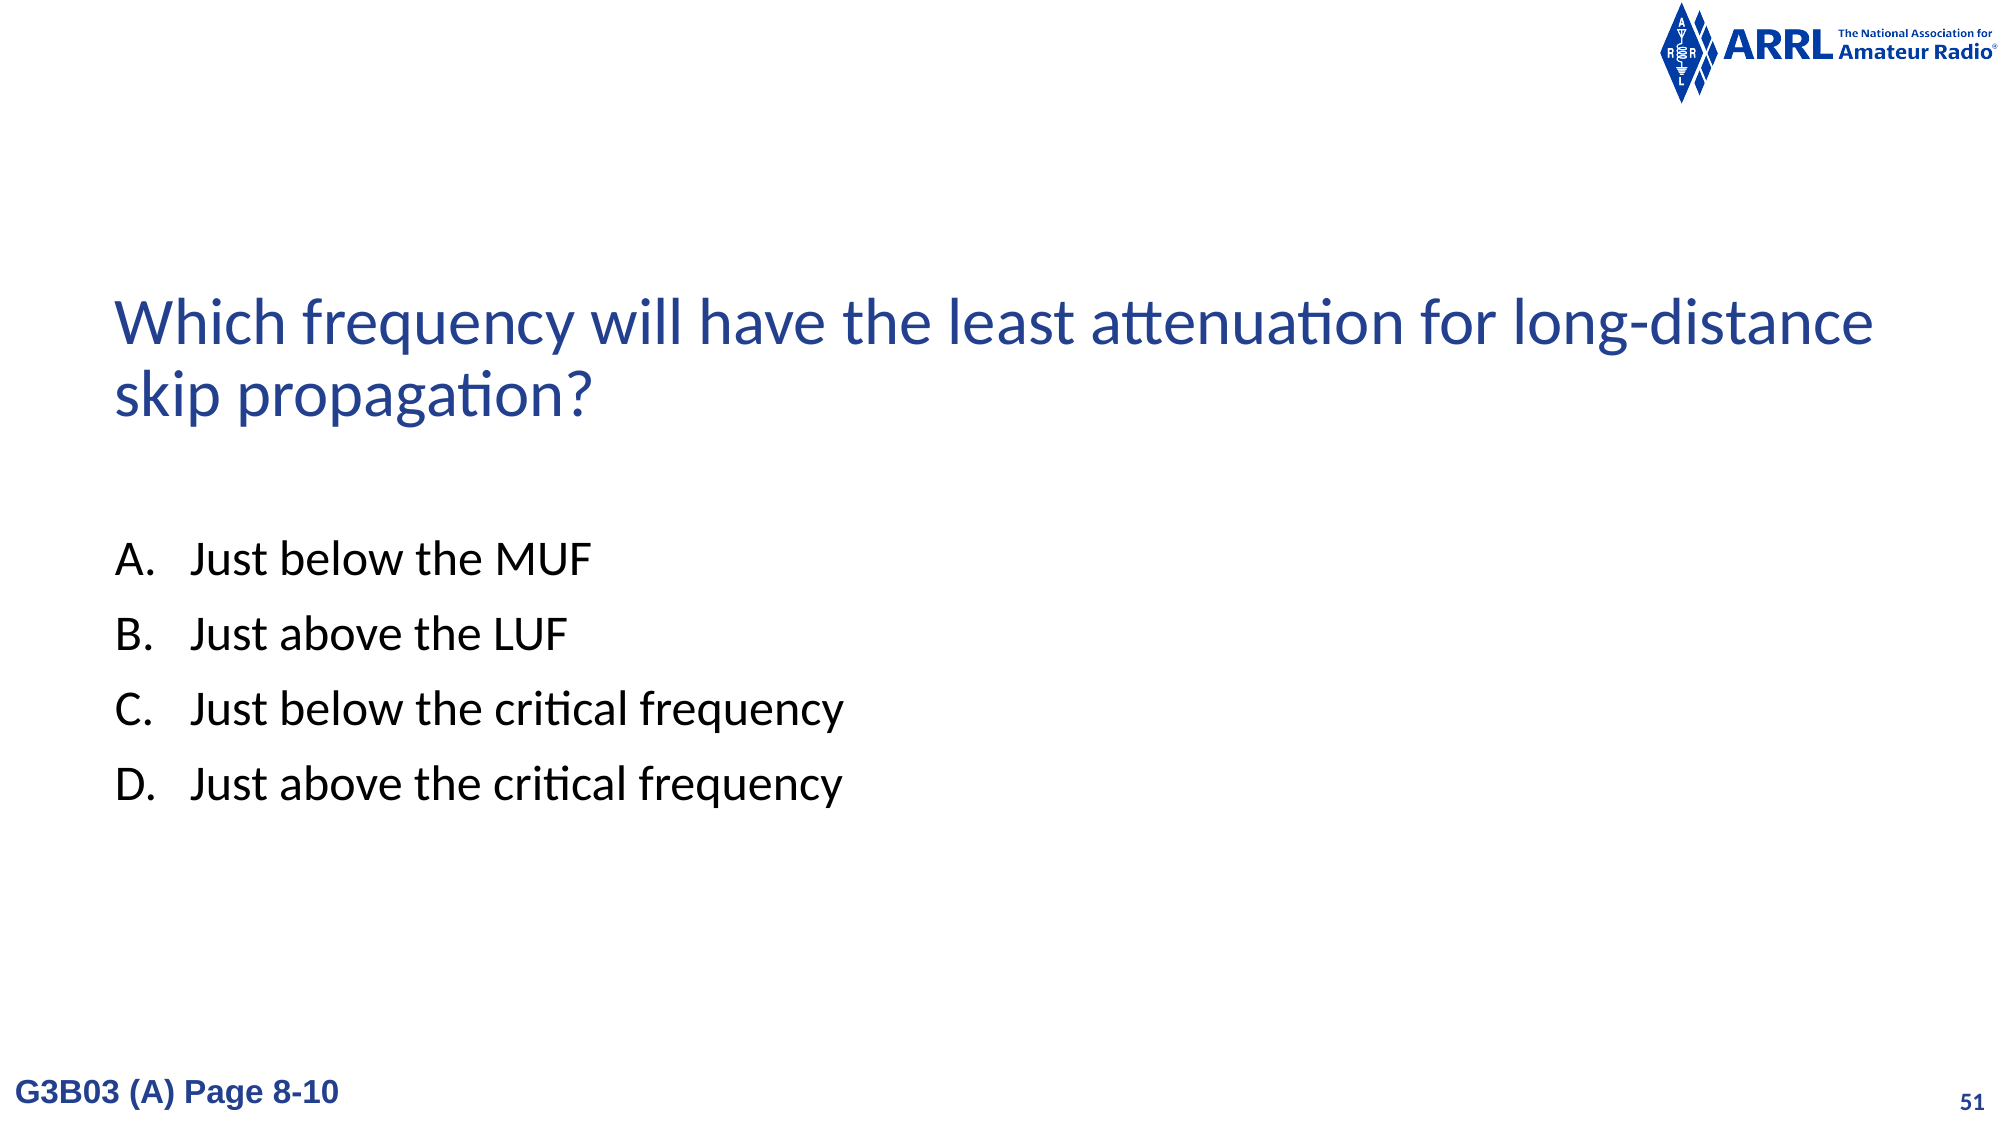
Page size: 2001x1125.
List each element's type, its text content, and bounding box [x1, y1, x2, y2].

text_box G3B03 (A) Page 8-10 [0, 1062, 1313, 1118]
title Which frequency will have the least attenuation for long-distance skip propagation? [99, 249, 1900, 468]
text_box 51 [1875, 1077, 2000, 1123]
list Just below the MUF Just above the LUF Just below the critical frequency Just above the critical frequency [99, 525, 1950, 1005]
picture [1658, 0, 1999, 106]
